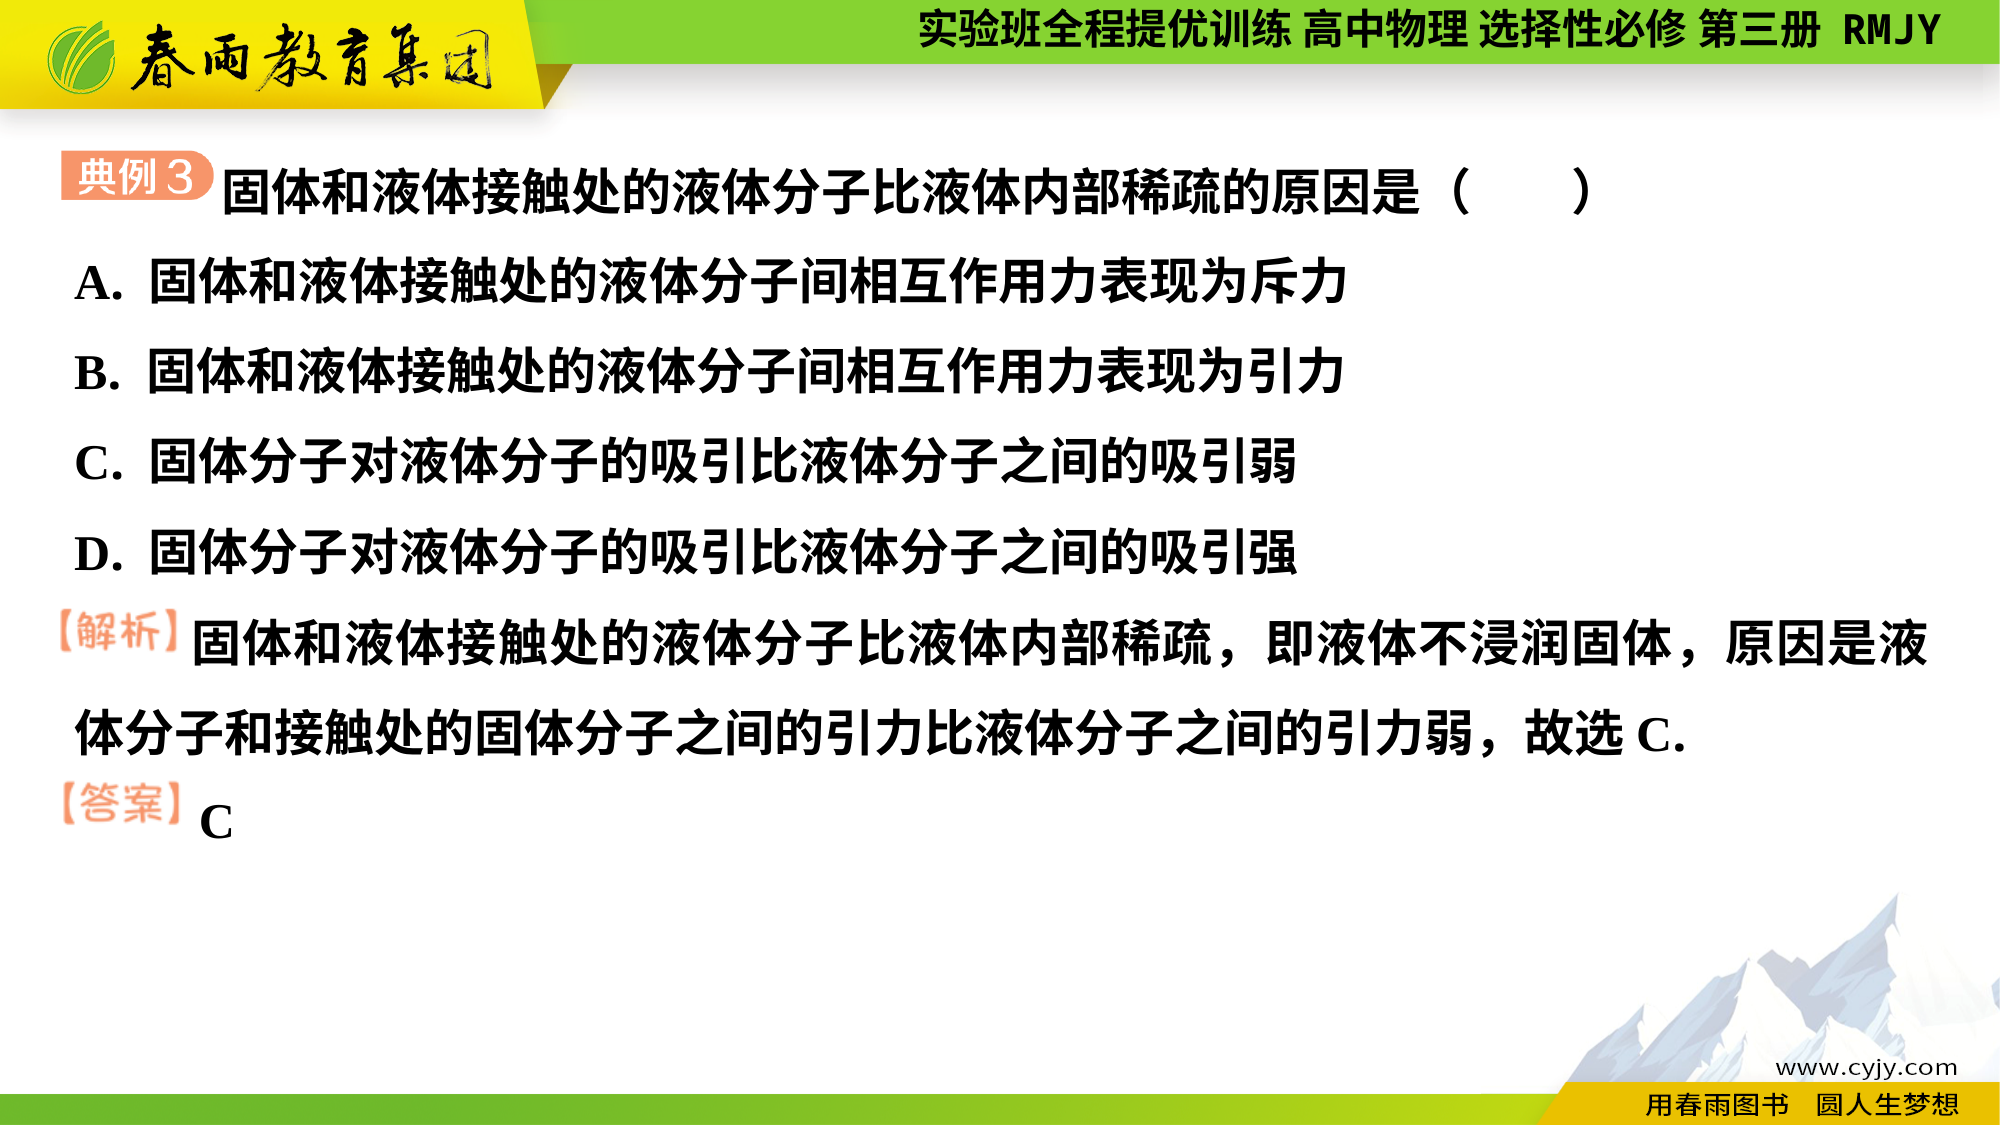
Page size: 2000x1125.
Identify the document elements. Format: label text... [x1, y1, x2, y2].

text_box 固体和液体接触处的液体分子比液体内部稀疏，即液体不浸润固体，原因是液体分子和接触处的固体分子之间的引力比液体分子之间的引力弱，故选C. [59, 574, 1944, 770]
picture [0, 0, 2000, 1125]
text_box C [59, 751, 433, 857]
list 固体和液体接触处的液体分子比液体内部稀疏的原因是（ ） A. 固体和液体接触处的液体分子间相互作用力表现为斥力 B. 固体和液体接触处的液体分子间相互作用力表现为引力 C. 固体分子对液体分子的吸引比液体分子之间的吸引弱 D. 固体分子对液体分子的吸引比液体分子之间的吸引强 [59, 122, 1944, 574]
